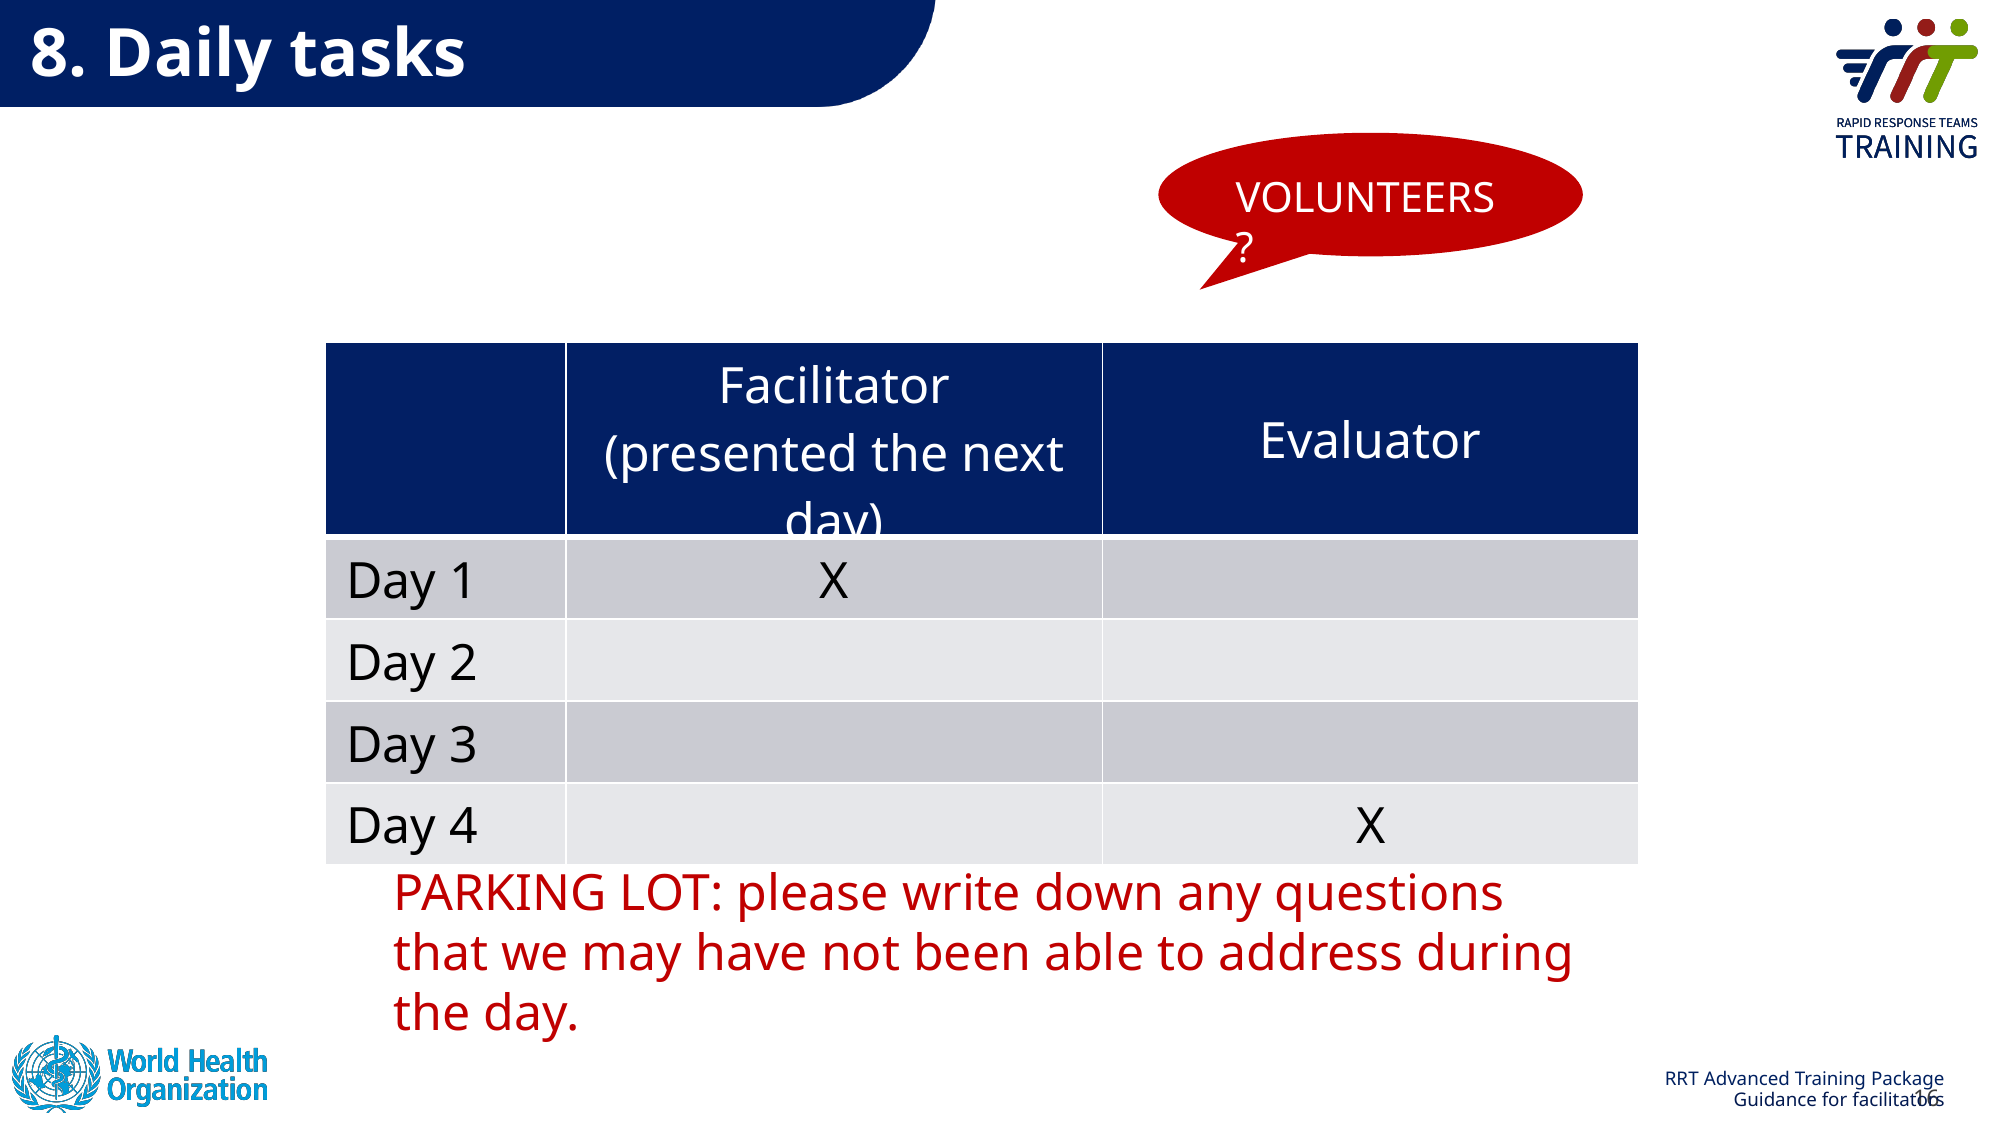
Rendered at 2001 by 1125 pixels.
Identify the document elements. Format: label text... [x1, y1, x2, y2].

picture [50, 1108, 62, 1113]
picture [1835, 19, 1978, 167]
table_header [326, 343, 565, 534]
table_cell [567, 784, 1102, 864]
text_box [1158, 132, 1584, 257]
list 8. Daily tasks [22, 10, 1535, 115]
picture [59, 1035, 267, 1113]
table_cell Day 1 [326, 540, 565, 618]
table_cell [567, 620, 1102, 700]
table_header Facilitator (presented the next day) [567, 343, 1102, 534]
picture [12, 1035, 54, 1068]
table_header Evaluator [1103, 343, 1638, 534]
table_cell [1103, 702, 1638, 782]
table_cell X [1103, 784, 1638, 864]
text_box PARKING LOT: please write down any questions that we may have not been able to address during the day. [386, 866, 1614, 1048]
picture [40, 1062, 47, 1070]
picture [24, 1054, 36, 1087]
table_cell X [567, 540, 1102, 618]
picture [71, 1053, 90, 1091]
picture [30, 1083, 37, 1091]
table_cell [1103, 620, 1638, 700]
picture [36, 1088, 78, 1105]
picture [12, 1083, 48, 1113]
picture [34, 1054, 43, 1078]
table_cell Day 4 [326, 784, 565, 864]
picture [0, 0, 936, 107]
table_cell Day 2 [326, 620, 565, 700]
table_cell Day 3 [326, 702, 565, 782]
table_cell [1103, 540, 1638, 618]
picture [46, 1056, 54, 1062]
table_cell [567, 702, 1102, 782]
picture [22, 1062, 26, 1077]
